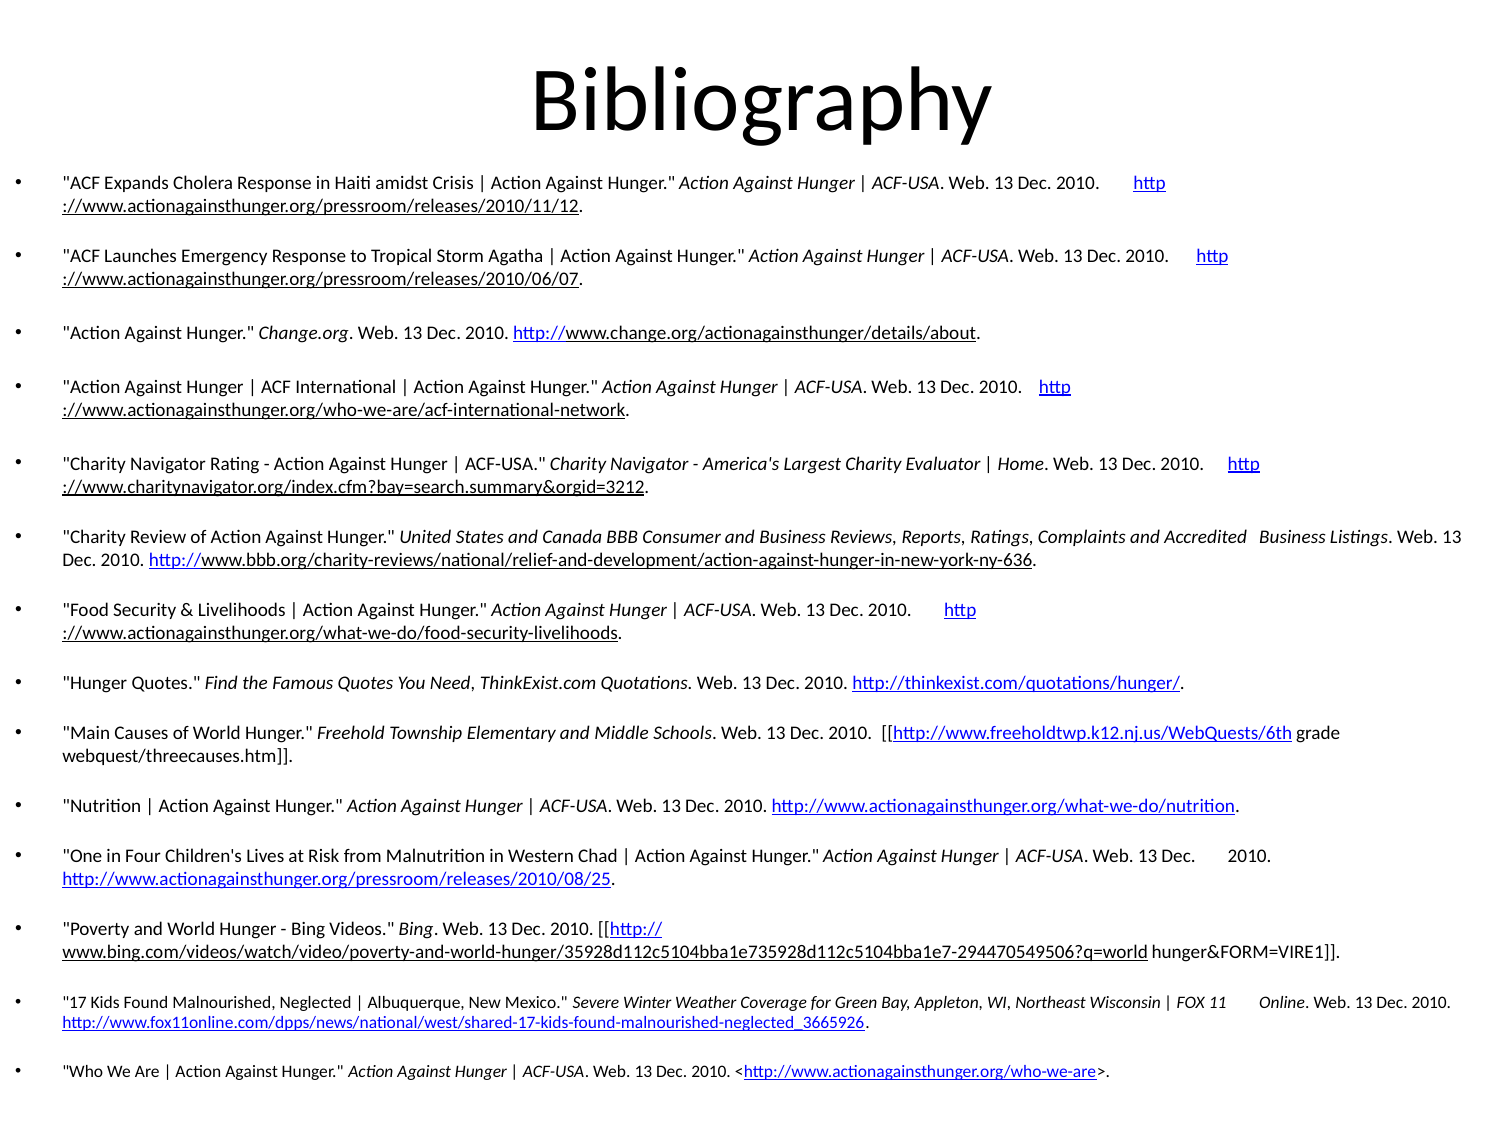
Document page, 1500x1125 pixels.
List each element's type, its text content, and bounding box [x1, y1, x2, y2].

title Bibliography [87, 0, 1438, 162]
list "ACF Expands Cholera Response in Haiti amidst Crisis | Action Against Hunger." Action Against Hunger | ACF-USA. Web. 13 Dec. 2010. http://www.actionagainsthunger.org/pressroom/releases/2010/11/12. "ACF Launches Emergency Response to Tropical Storm Agatha | Action Against Hunger." Action Against Hunger | ACF-USA. Web. 13 Dec. 2010. http://www.actionagainsthunger.org/pressroom/releases/2010/06/07. "Action Against Hunger." Change.org. Web. 13 Dec. 2010. http://www.change.org/actionagainsthunger/details/about. "Action Against Hunger | ACF International | Action Against Hunger." Action Against Hunger | ACF-USA. Web. 13 Dec. 2010. http://www.actionagainsthunger.org/who-we-are/acf-international-network. "Charity Navigator Rating - Action Against Hunger | ACF-USA." Charity Navigator - America's Largest Charity Evaluator | Home. Web. 13 Dec. 2010. http://www.charitynavigator.org/index.cfm?bay=search.summary&orgid=3212. "Charity Review of Action Against Hunger." United States and Canada BBB Consumer and Business Reviews, Reports, Ratings, Complaints and Accredited Business Listings. Web. 13 Dec. 2010. http://www.bbb.org/charity-reviews/national/relief-and-development/action-against-hunger-in-new- york-ny-636. "Food Security & Livelihoods | Action Against Hunger." Action Against Hunger | ACF-USA. Web. 13 Dec. 2010. http://www.actionagainsthunger.org/what-we-do/food-security-livelihoods. "Hunger Quotes." Find the Famous Quotes You Need, ThinkExist.com Quotations. Web. 13 Dec. 2010. http://thinkexist.com/quotations/hunger/. "Main Causes of World Hunger." Freehold Township Elementary and Middle Schools. Web. 13 Dec. 2010. [[http://www.freeholdtwp.k12.nj.us/WebQuests/6th grade webquest/threecauses.htm]]. "Nutrition | Action Against Hunger." Action Against Hunger | ACF-USA. Web. 13 Dec. 2010. http://www.actionagainsthunger.org/what-we-do/nutrition. "One in Four Children's Lives at Risk from Malnutrition in Western Chad | Action Against Hunger." Action Against Hunger | ACF-USA. Web. 13 Dec. 2010. http://www.actionagainsthunger.org/pressroom/releases/2010/08/25. "Poverty and World Hunger - Bing Videos." Bing. Web. 13 Dec. 2010. [[http://www.bing.com/videos/watch/video/poverty-and-world- hunger/35928d112c5104bba1e735928d112c5104bba1e7-294470549506?q=world hunger&FORM=VIRE1]]. "17 Kids Found Malnourished, Neglected | Albuquerque, New Mexico." Severe Winter Weather Coverage for Green Bay, Appleton, WI, Northeast Wisconsin | FOX 11 Online. Web. 13 Dec. 2010. http://www.fox11online.com/dpps/news/national/west/shared-17-kids-found-malnourished-neglected_3665926. "Who We Are | Action Against Hunger." Action Against Hunger | ACF-USA. Web. 13 Dec. 2010. <http://www.actionagainsthunger.org/who-we-are>. [0, 162, 1500, 1125]
